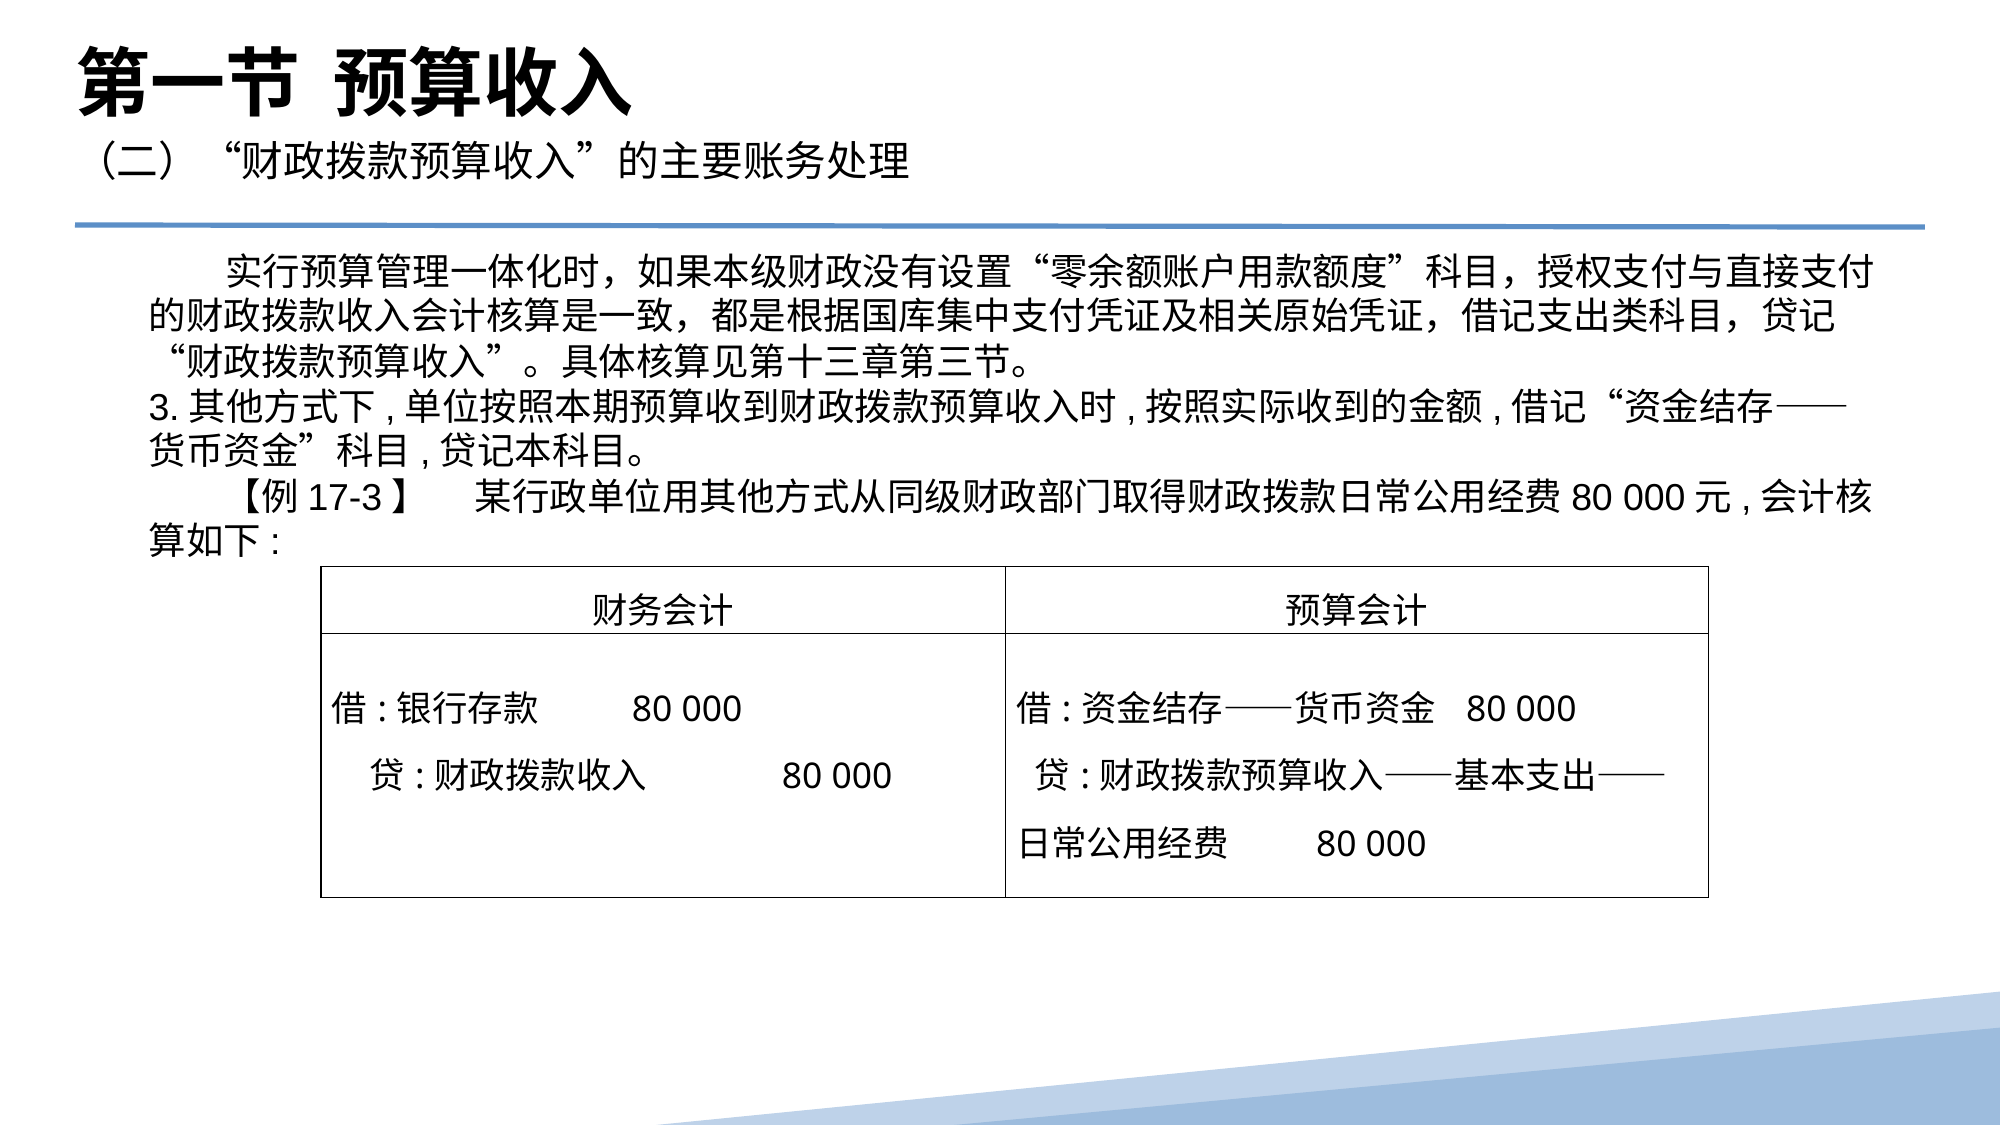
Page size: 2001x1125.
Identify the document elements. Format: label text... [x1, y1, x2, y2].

table_cell 借:资金结存——货币资金 80 000 贷:财政拨款预算收入——基本支出——日常公用经费 80 000 [1006, 634, 1708, 897]
table_cell 借:银行存款 80 000 贷:财政拨款收入 80 000 [322, 634, 1005, 897]
text_box 第一节 预算收入 [75, 24, 1925, 124]
text_box （二）“财政拨款预算收入”的主要账务处理 [75, 124, 1925, 200]
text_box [656, 991, 2000, 1125]
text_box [74, 224, 1925, 228]
table_header 财务会计 [322, 567, 1005, 633]
table_header 预算会计 [1006, 567, 1708, 633]
text_box 实行预算管理一体化时，如果本级财政没有设置“零余额账户用款额度”科目，授权支付与直接支付的财政拨款收入会计核算是一致，都是根据国库集中支付凭证及相关原始凭证，借记支出类科目，贷记“财政拨款预算收入”。具体核算见第十三章第三节。 3.其他方式下,单位按照本期预算收到财政拨款预算收入时,按照实际收到的金额,借记“资金结存——货币资金”科目,贷记本科目。 【例17-3】 某行政单位用其他方式从同级财政部门取得财政拨款日常公用经费80 000元,会计核算如下: [133, 240, 1896, 563]
